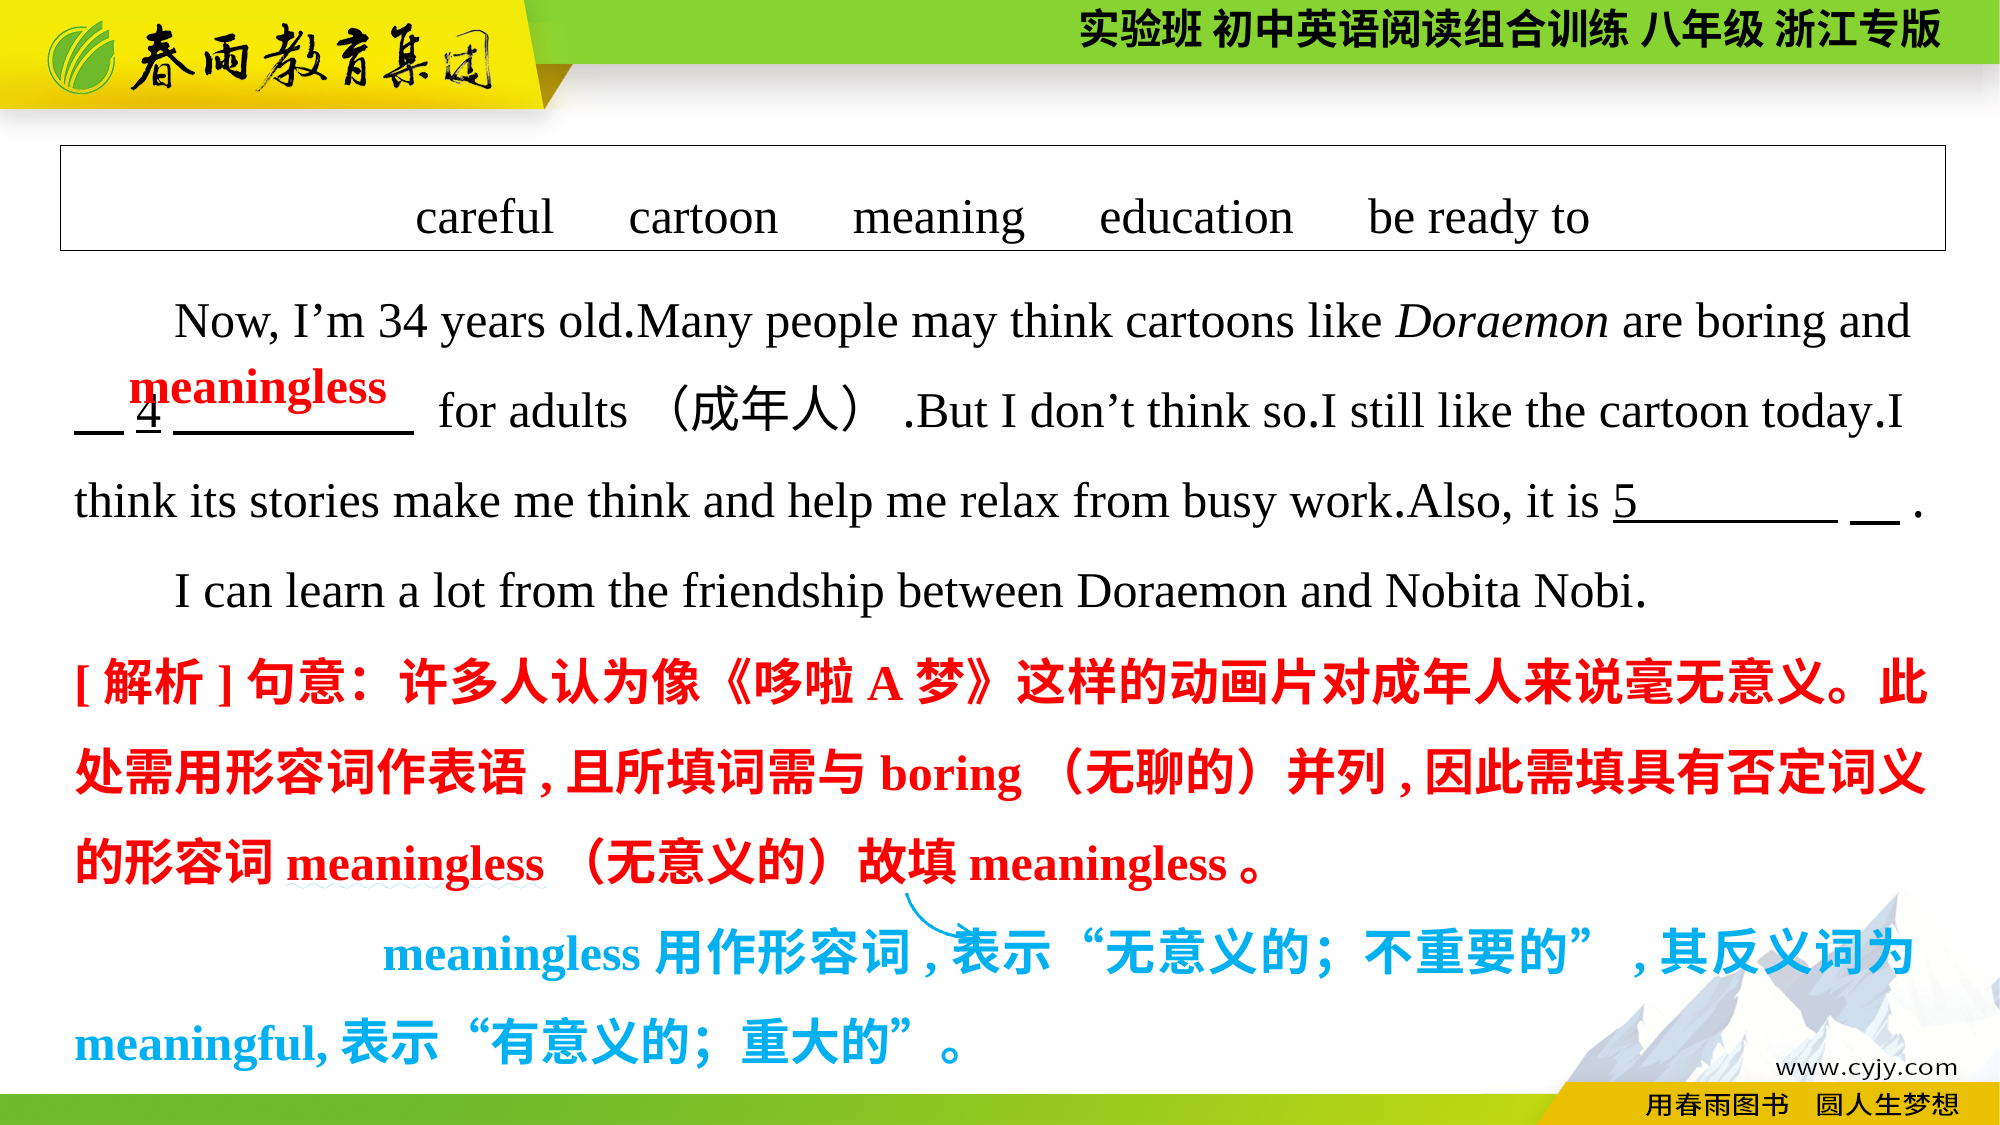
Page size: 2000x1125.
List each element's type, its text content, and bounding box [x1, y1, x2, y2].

text_box meaningless [113, 346, 403, 421]
text_box [解析]句意：许多人认为像《哆啦A梦》这样的动画片对成年人来说毫无意义。此处需用形容词作表语,且所填词需与boring（无聊的）并列,因此需填具有否定词义的形容词meaningless（无意义的）故填meaningless。 meaningless用作形容词,表示“无意义的；不重要的”,其反义词为meaningful,表示“有意义的；重大的”。 [59, 625, 1944, 1078]
picture [0, 0, 2000, 1125]
text_box careful cartoon meaning education be ready to [60, 145, 1946, 251]
text_box Now, I’m 34 years old.Many people may think cartoons like Doraemon are boring and 4 for adults（成年人）.But I don’t think so.I still like the cartoon today.I think its stories make me think and help me relax from busy work.Also, it is 5 . I can learn a lot from the friendship between Doraemon and Nobita Nobi. [59, 249, 1944, 625]
